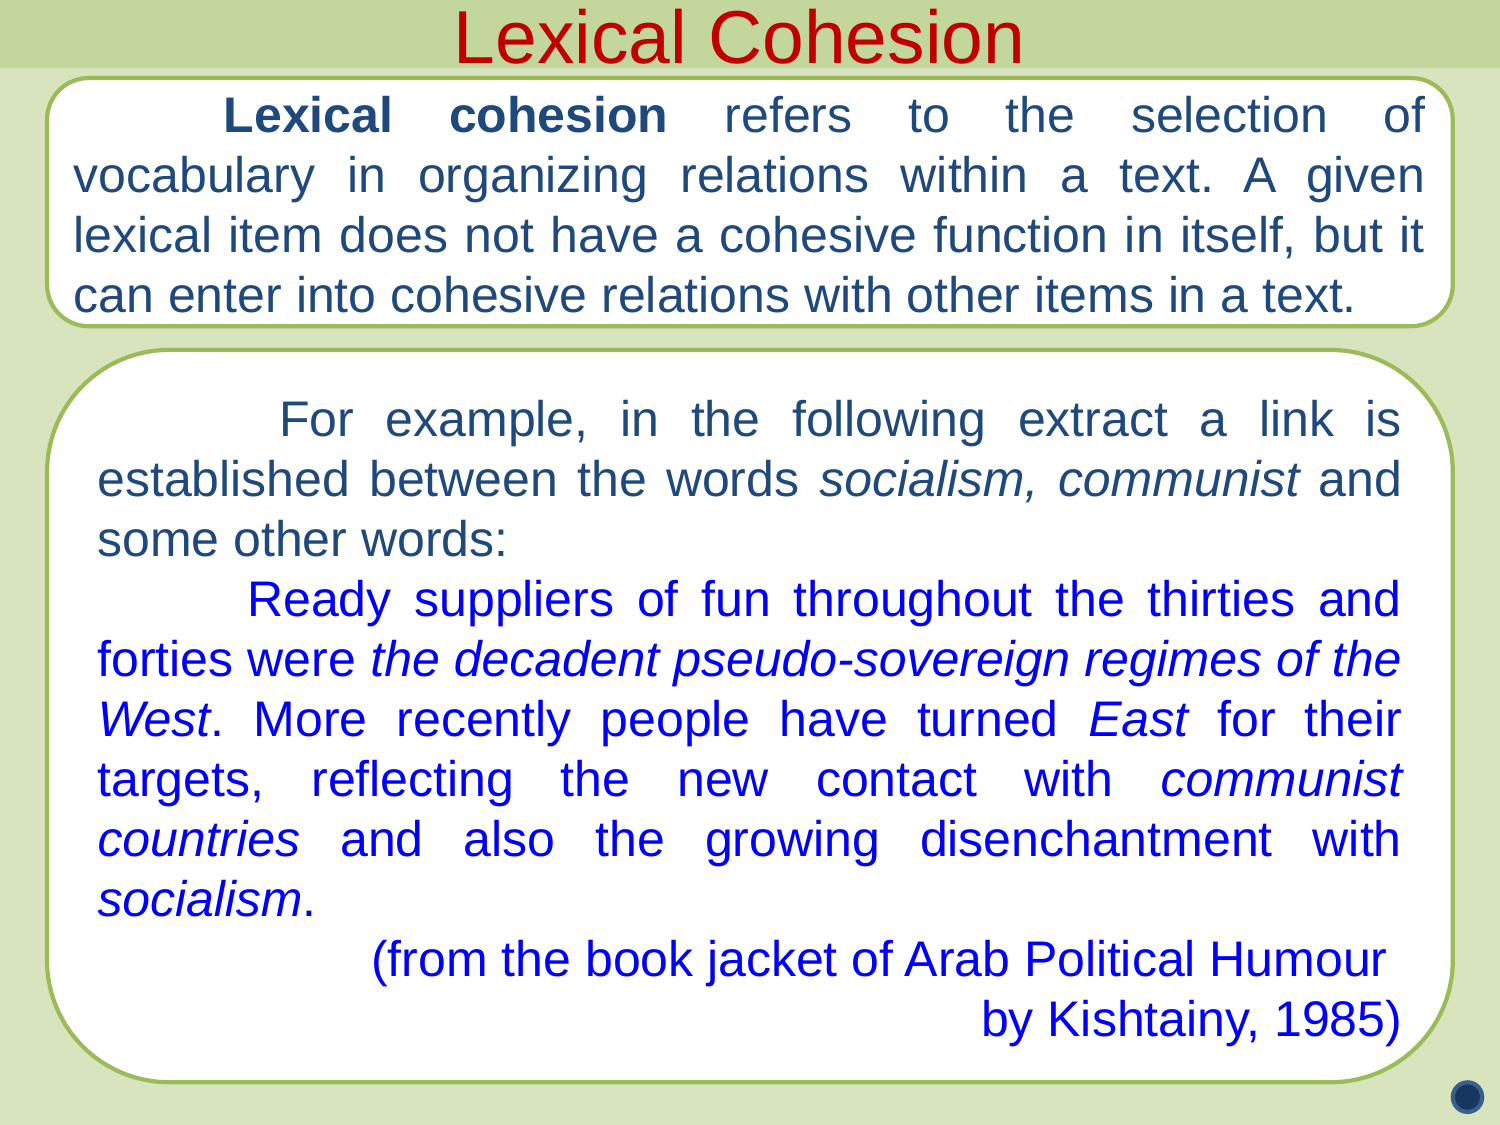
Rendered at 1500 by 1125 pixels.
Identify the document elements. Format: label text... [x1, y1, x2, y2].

text_box Lexical cohesion refers to the selection of vocabulary in organizing relations within a text. A given lexical item does not have a cohesive function in itself, but it can enter into cohesive relations with other items in a text. [44, 75, 1455, 329]
text_box For example, in the following extract a link is established between the words socialism, communist and some other words: Ready suppliers of fun throughout the thirties and forties were the decadent pseudo-sovereign regimes of the West. More recently people have turned East for their targets, reflecting the new contact with communist countries and also the growing disenchantment with socialism. (from the book jacket of Arab Political Humour by Kishtainy, 1985) [44, 347, 1455, 1085]
text_box Lexical Cohesion [0, 0, 1500, 68]
text_box [1450, 1080, 1485, 1115]
